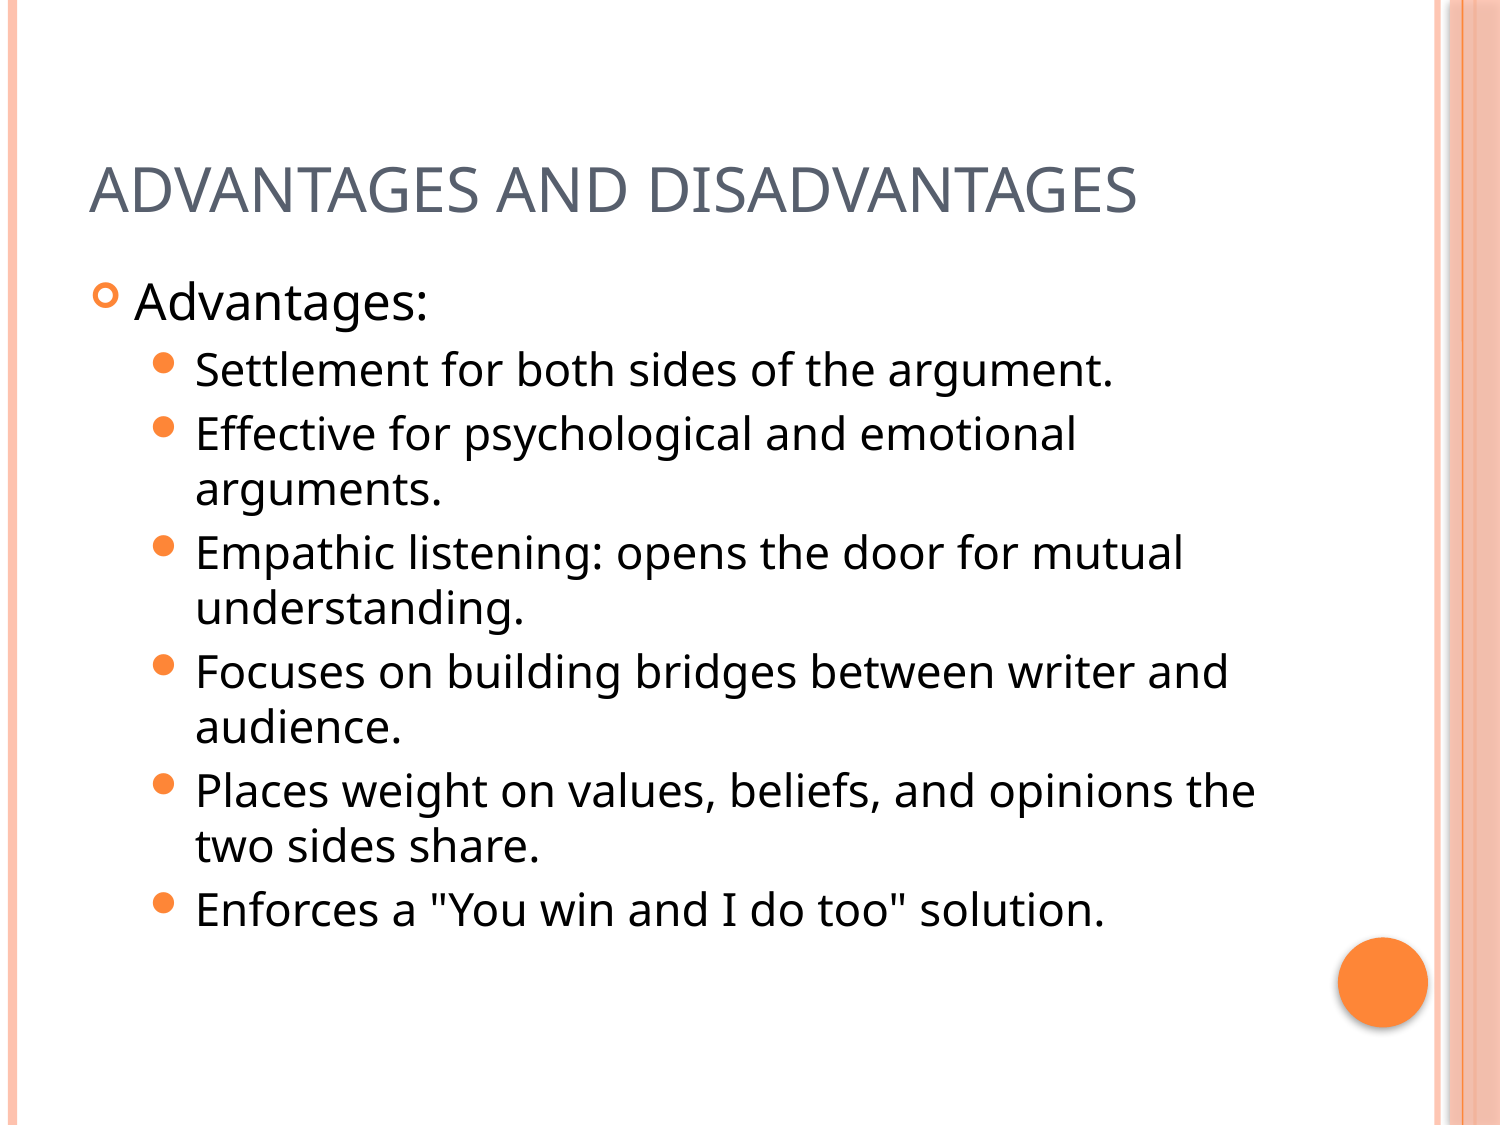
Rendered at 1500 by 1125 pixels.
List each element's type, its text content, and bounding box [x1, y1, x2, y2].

title Advantages and Disadvantages [75, 45, 1300, 233]
list Advantages: Settlement for both sides of the argument. Effective for psychological and emotional arguments. Empathic listening: opens the door for mutual understanding. Focuses on building bridges between writer and audience. Places weight on values, beliefs, and opinions the two sides share. Enforces a "You win and I do too" solution. [75, 262, 1300, 1062]
